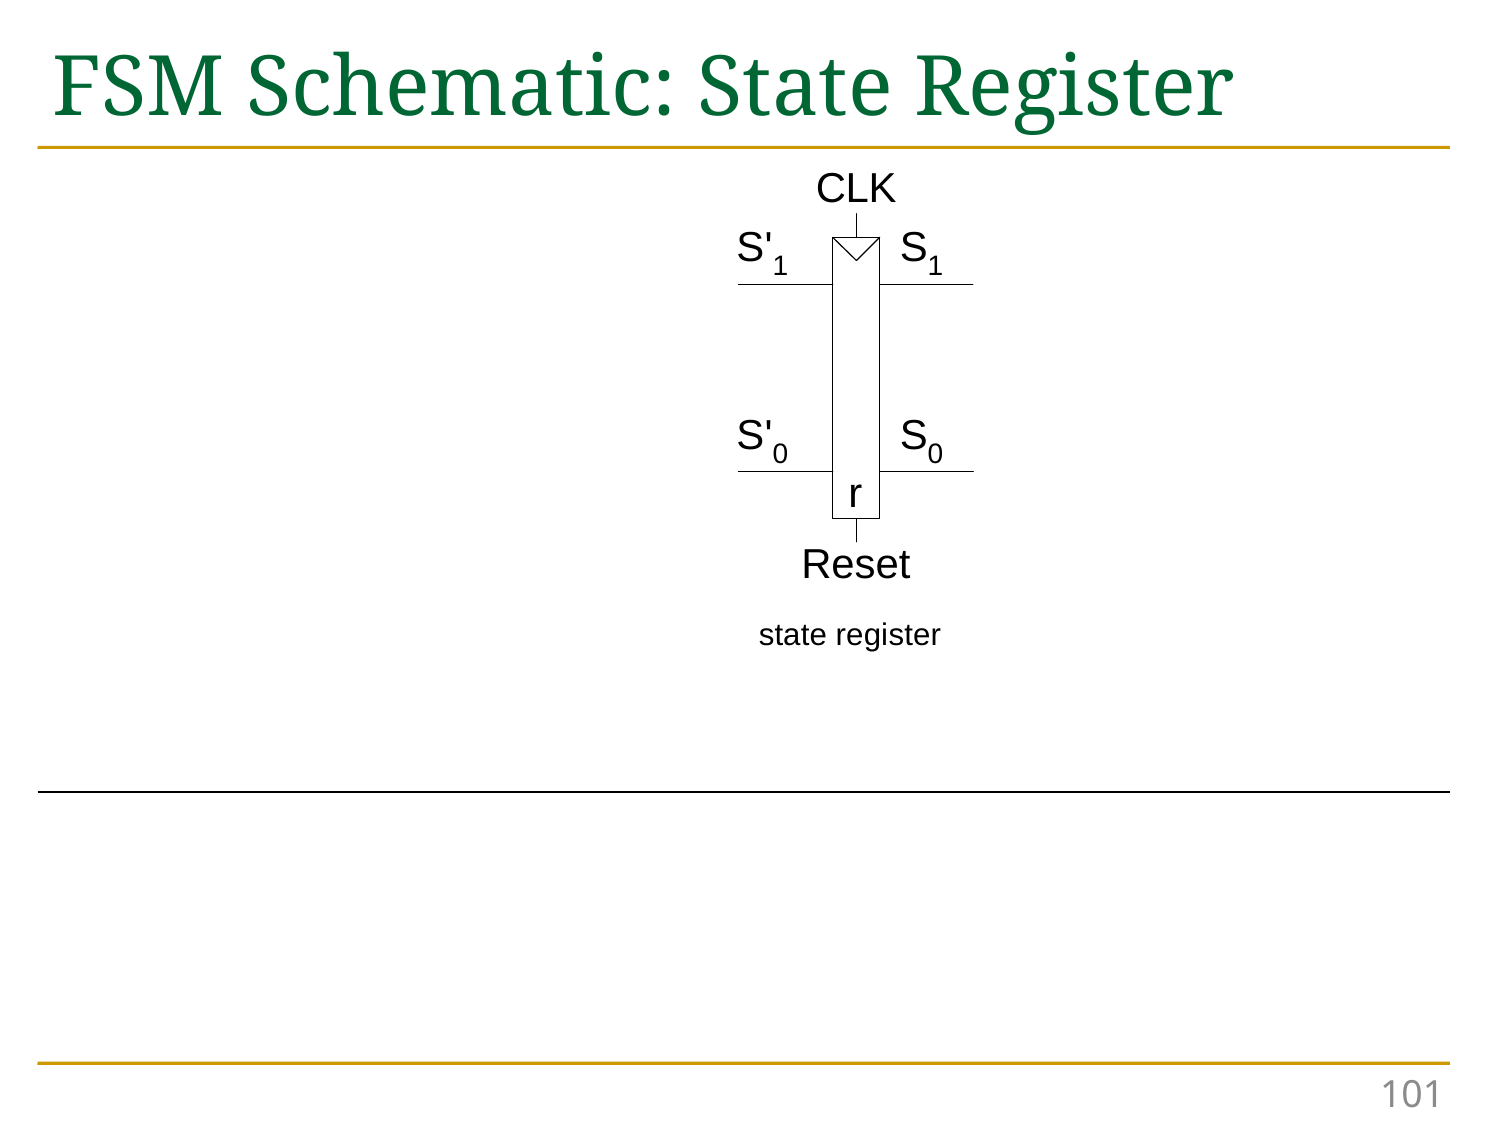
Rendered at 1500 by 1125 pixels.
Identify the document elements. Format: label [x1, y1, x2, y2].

slide_number [1121, 1066, 1460, 1125]
title [37, 24, 1450, 200]
text_box [709, 137, 1026, 688]
